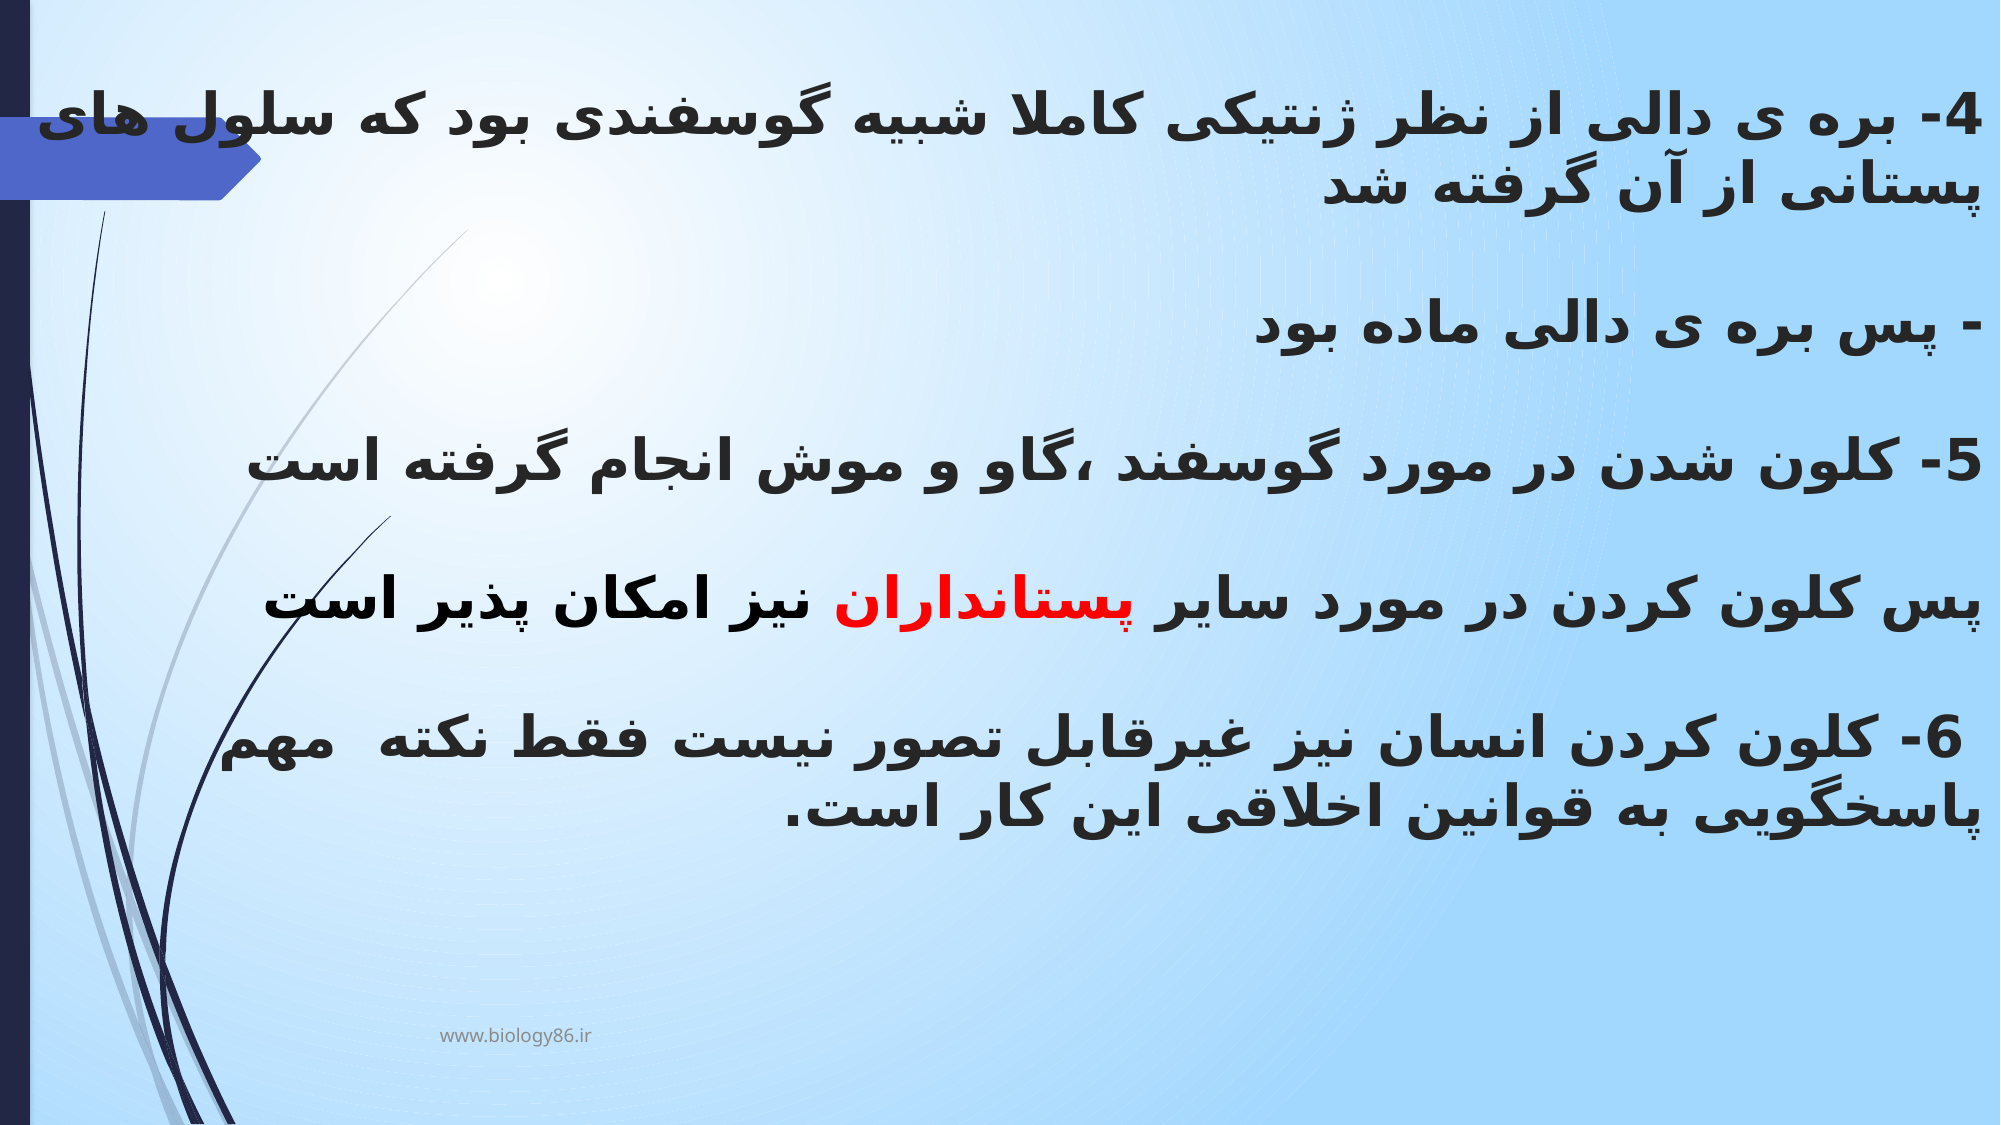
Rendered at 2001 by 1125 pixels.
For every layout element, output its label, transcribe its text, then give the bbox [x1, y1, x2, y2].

title 4- بره ی دالی از نظر ژنتیکی کاملا شبیه گوسفندی بود که سلول های پستانی از آن گرفته شد - پس بره ی دالی ماده بود 5- کلون شدن در مورد گوسفند ،گاو و موش انجام گرفته است پس کلون کردن در مورد سایر پستانداران نیز امکان پذیر است 6- کلون کردن انسان نیز غیرقابل تصور نیست فقط نکته مهم پاسخگویی به قوانین اخلاقی این کار است. [0, 0, 2000, 1125]
footer www.biology86.ir [424, 1006, 1675, 1067]
